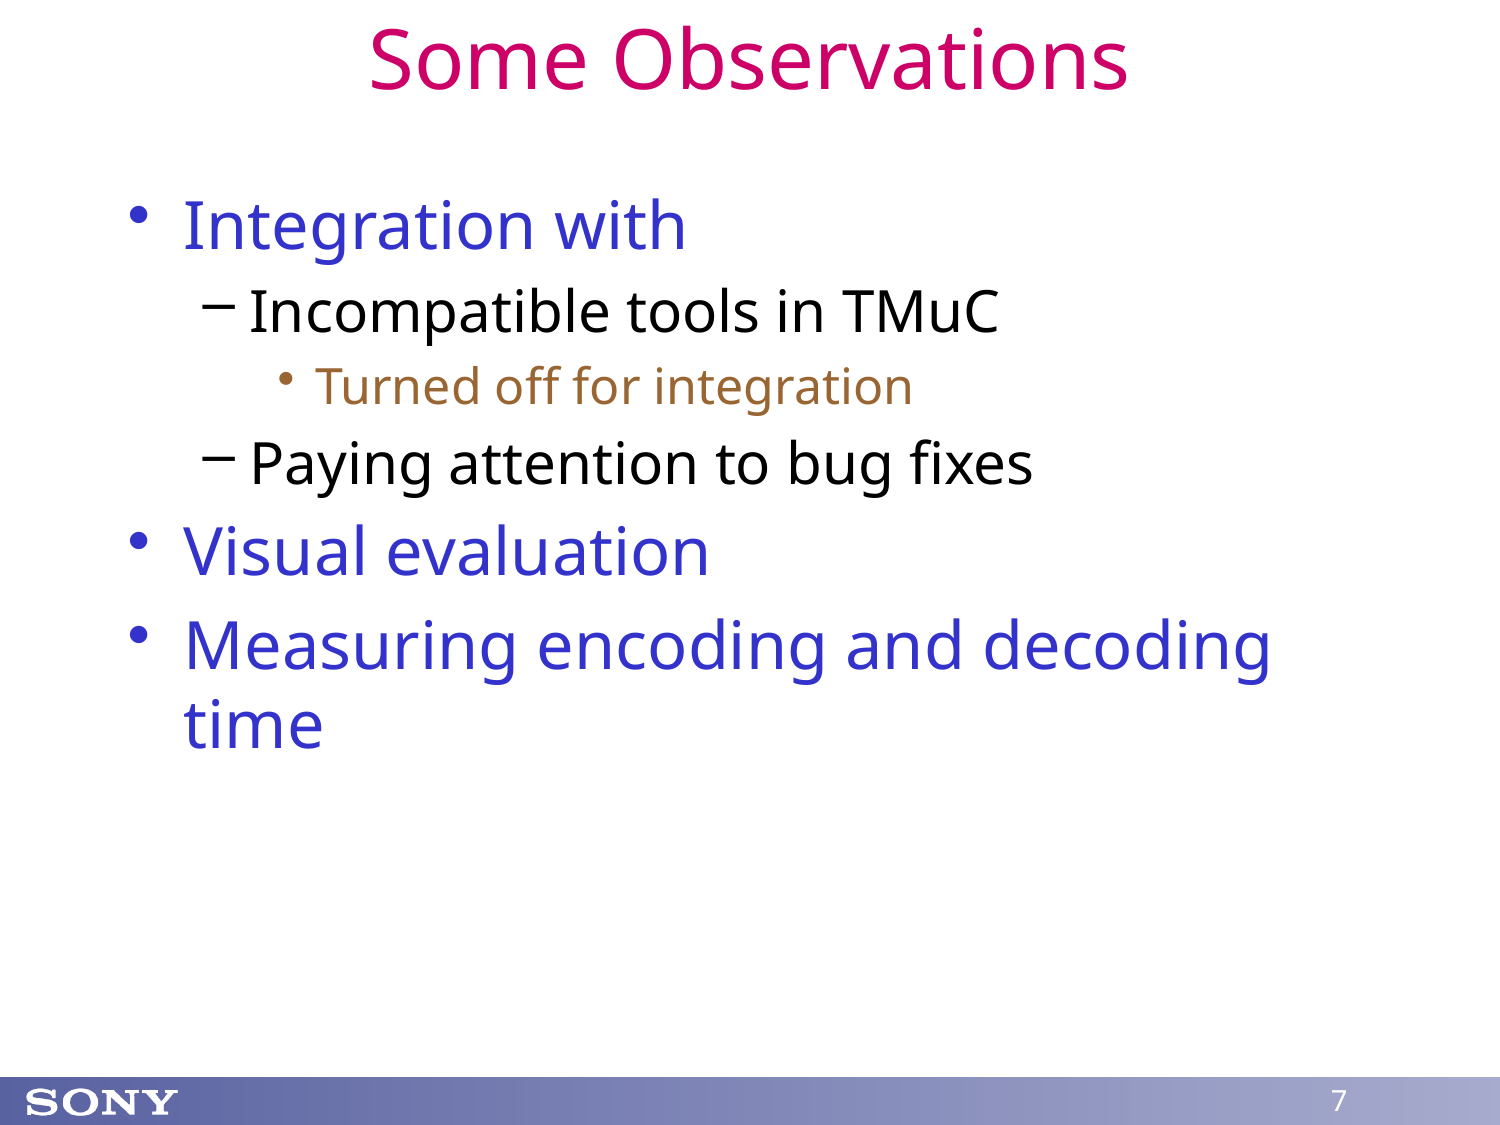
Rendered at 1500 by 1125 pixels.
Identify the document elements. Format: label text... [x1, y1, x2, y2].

list Integration with Incompatible tools in TMuC Turned off for integration Paying attention to bug fixes Visual evaluation Measuring encoding and decoding time [112, 174, 1388, 1076]
picture [26, 1088, 178, 1116]
slide_number 7 [1049, 1074, 1363, 1125]
title Some Observations [112, 0, 1388, 115]
